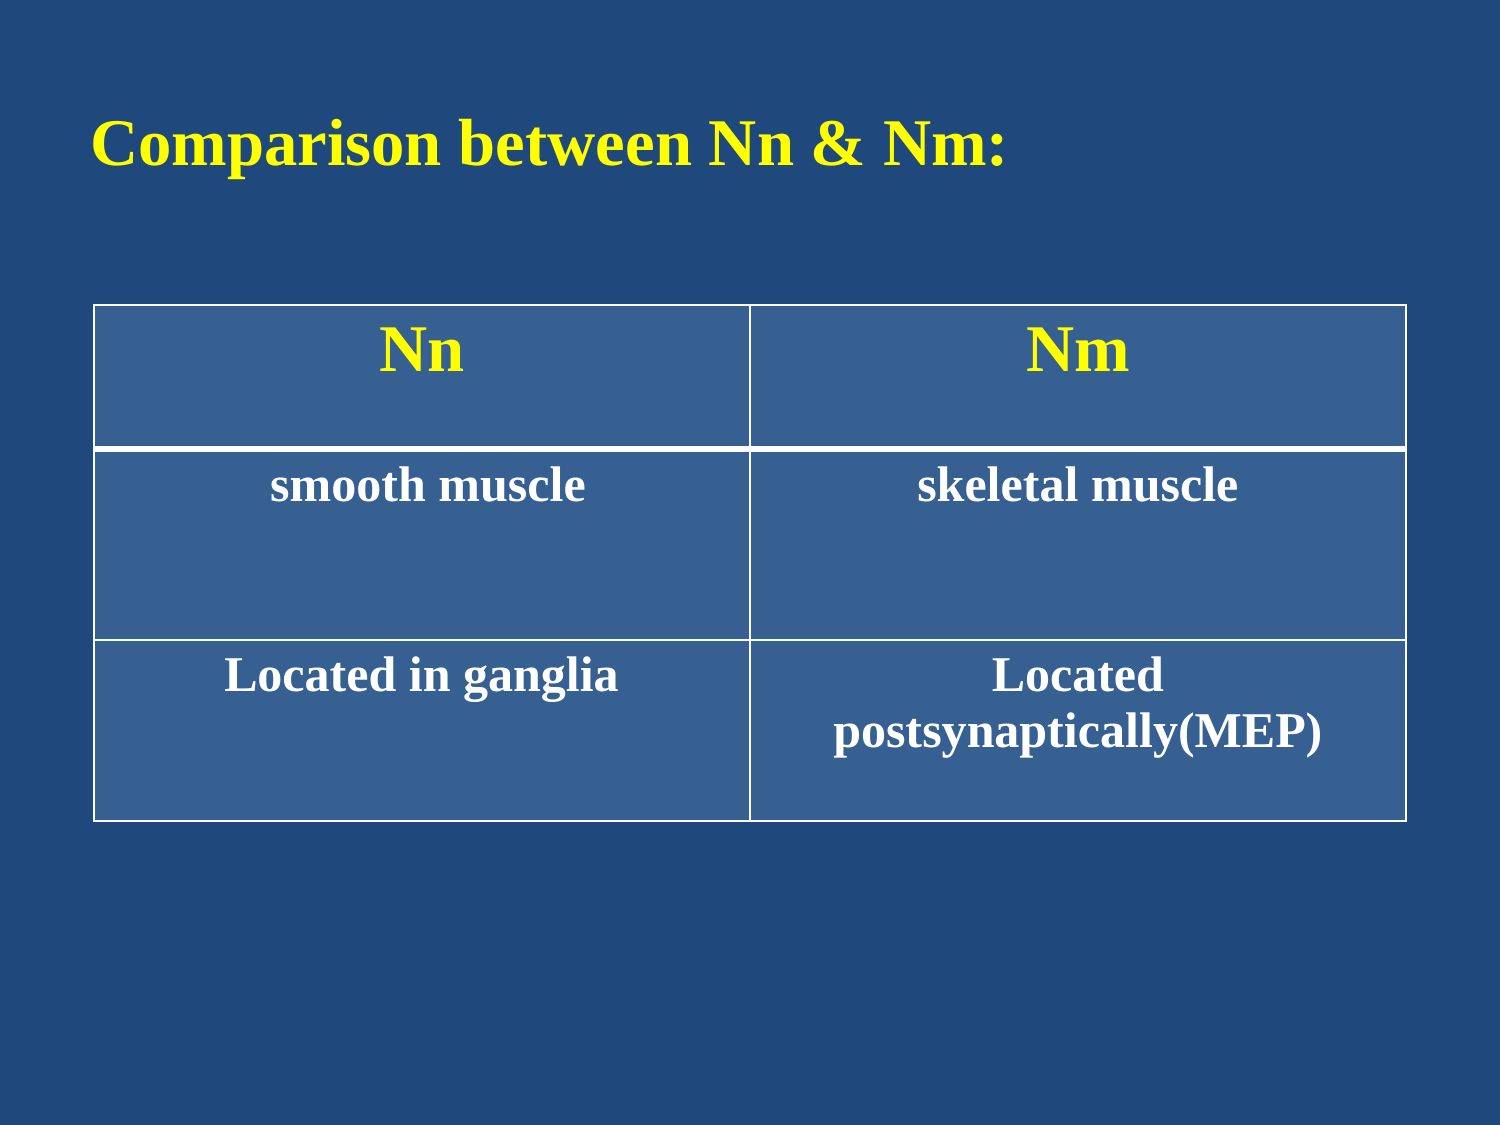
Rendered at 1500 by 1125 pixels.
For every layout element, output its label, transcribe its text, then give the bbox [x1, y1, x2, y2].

table_cell smooth muscle [95, 452, 749, 639]
table_cell Located postsynaptically(MEP) [751, 641, 1405, 820]
title Comparison between Nn & Nm: [75, 45, 1425, 233]
table_cell skeletal muscle [751, 452, 1405, 639]
table_header Nn [95, 306, 749, 446]
table_cell Located in ganglia [95, 641, 749, 820]
table_header Nm [751, 306, 1405, 446]
